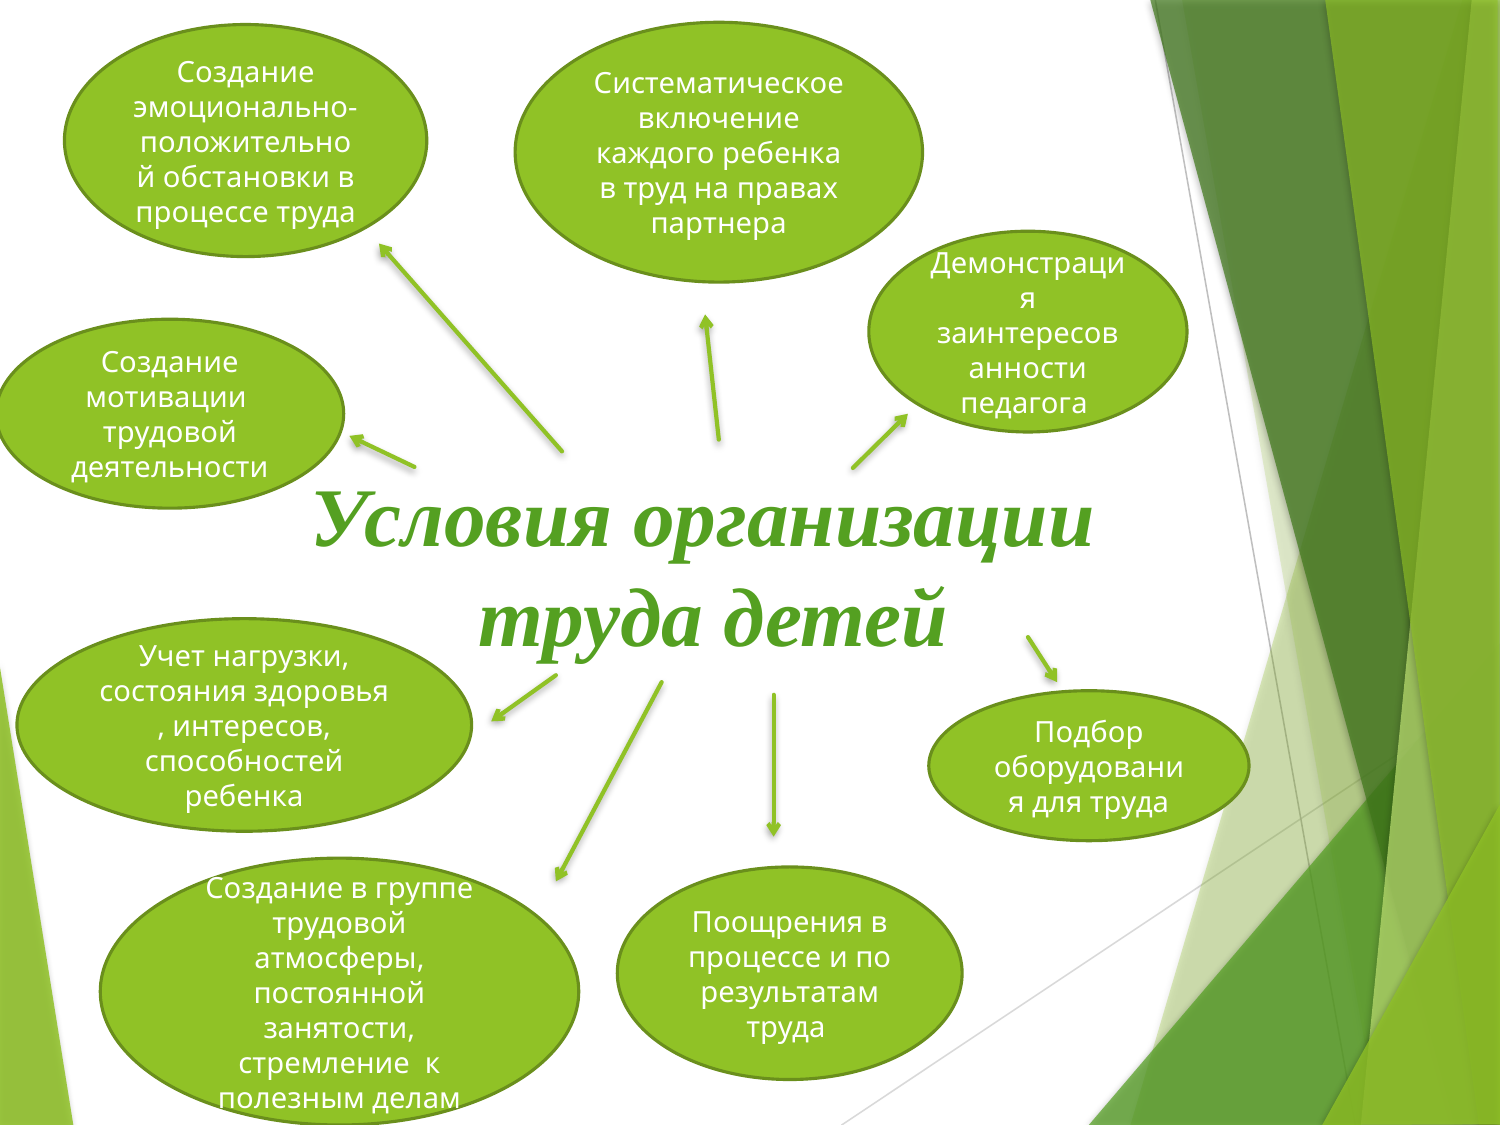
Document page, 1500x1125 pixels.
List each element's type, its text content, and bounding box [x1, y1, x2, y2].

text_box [555, 681, 663, 882]
text_box Учет нагрузки, состояния здоровья , интересов, способностей ребенка [15, 617, 474, 833]
text_box Условия организации труда детей [217, 455, 1189, 671]
text_box Создание в группе трудовой атмосферы, постоянной занятости, стремление к полезным делам [98, 856, 581, 1125]
text_box Поощрения в процессе и по результатам труда [615, 865, 964, 1082]
text_box Создание эмоционально-положительной обстановки в процессе труда [62, 22, 429, 259]
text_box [704, 313, 720, 441]
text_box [378, 243, 563, 452]
text_box Демонстрация заинтересованности педагога [867, 229, 1189, 434]
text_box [852, 413, 909, 469]
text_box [1027, 636, 1058, 683]
text_box Создание мотивации трудовой деятельности [0, 317, 346, 510]
text_box Подбор оборудования для труда [927, 689, 1251, 843]
text_box Систематическое включение каждого ребенка в труд на правах партнера [513, 20, 925, 284]
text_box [348, 435, 415, 468]
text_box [490, 674, 557, 722]
